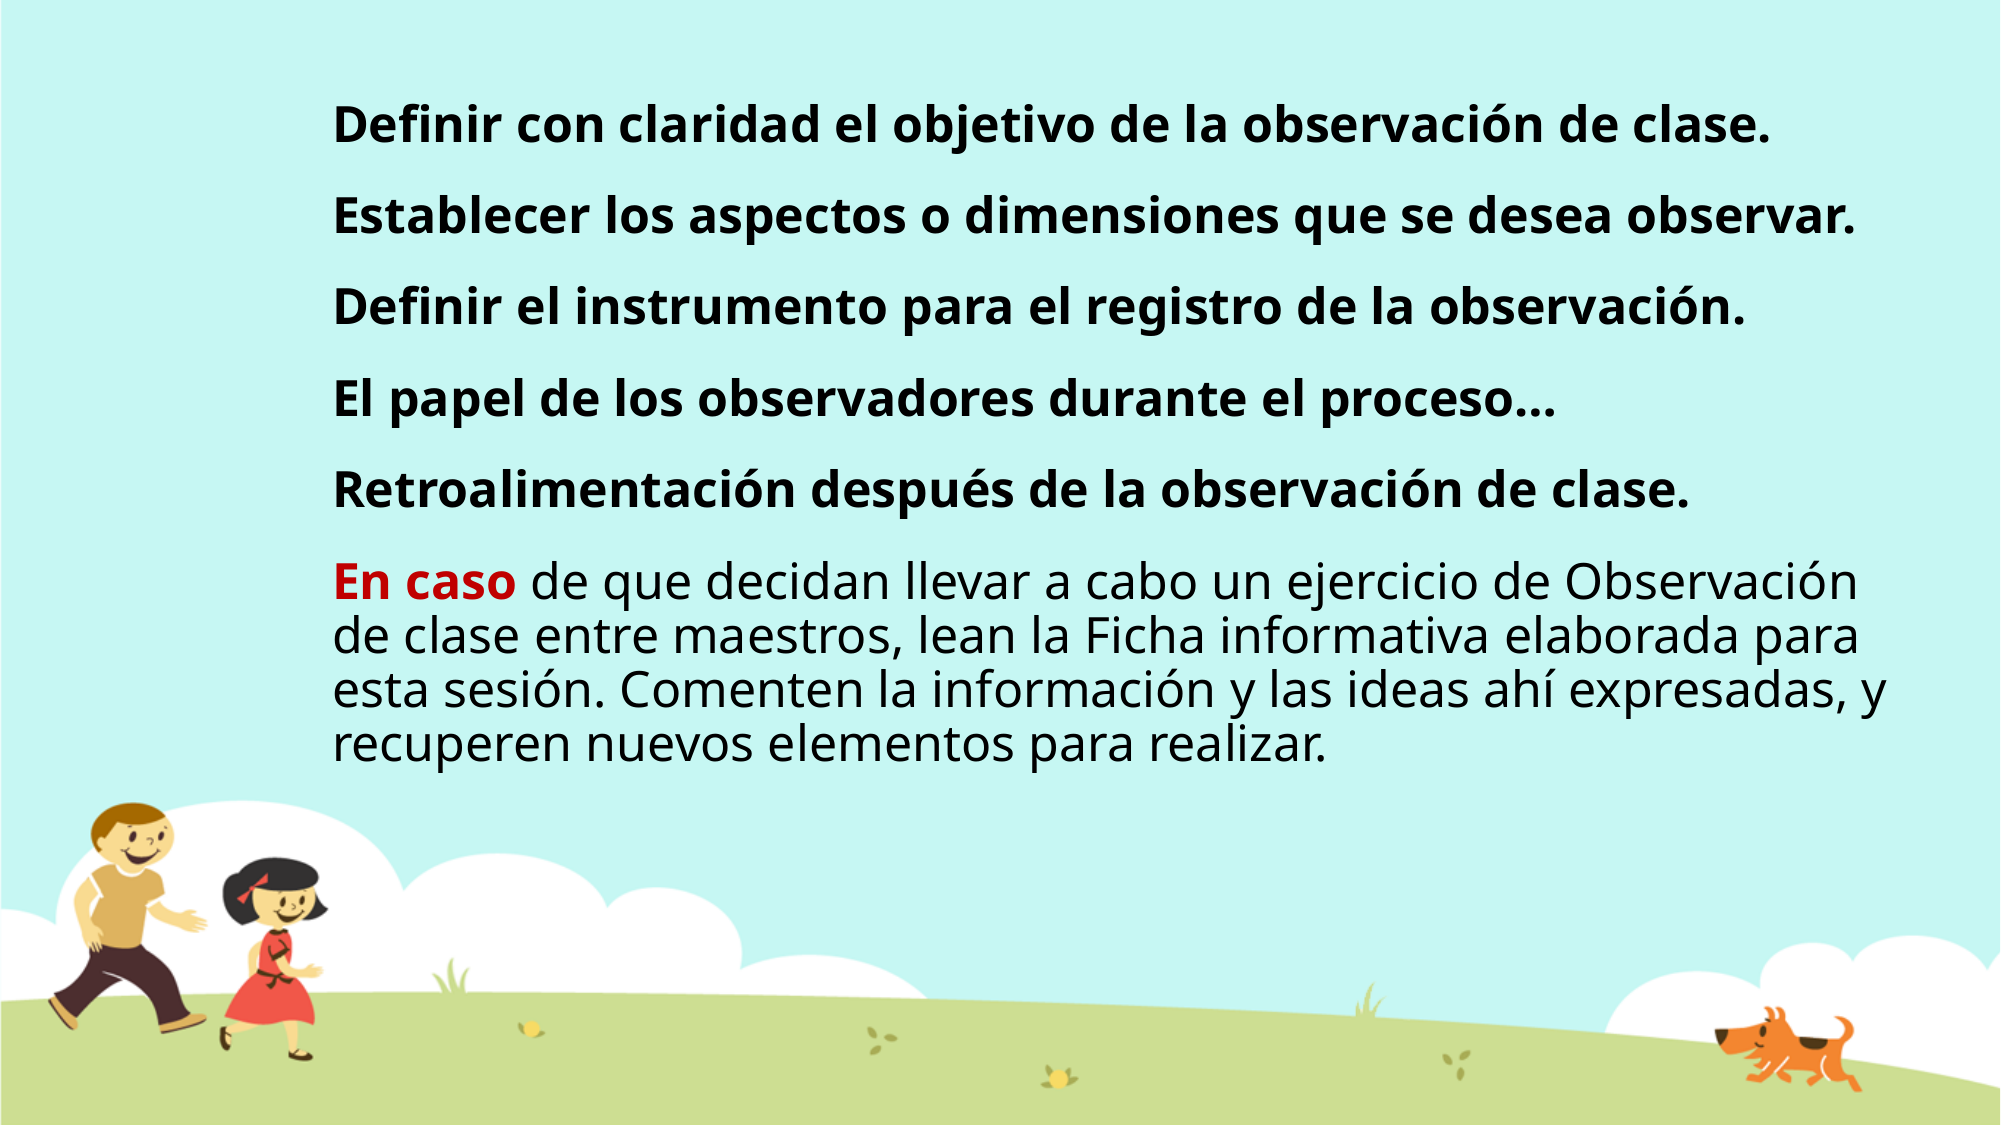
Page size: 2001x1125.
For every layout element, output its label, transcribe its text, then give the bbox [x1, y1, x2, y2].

picture [0, 0, 2001, 1125]
list Definir con claridad el objetivo de la observación de clase. Establecer los aspectos o dimensiones que se desea observar. Definir el instrumento para el registro de la observación. El papel de los observadores durante el proceso… Retroalimentación después de la observación de clase. En caso de que decidan llevar a cabo un ejercicio de Observación de clase entre maestros, lean la Ficha informativa elaborada para esta sesión. Comenten la información y las ideas ahí expresadas, y recuperen nuevos elementos para realizar. [309, 91, 1923, 851]
